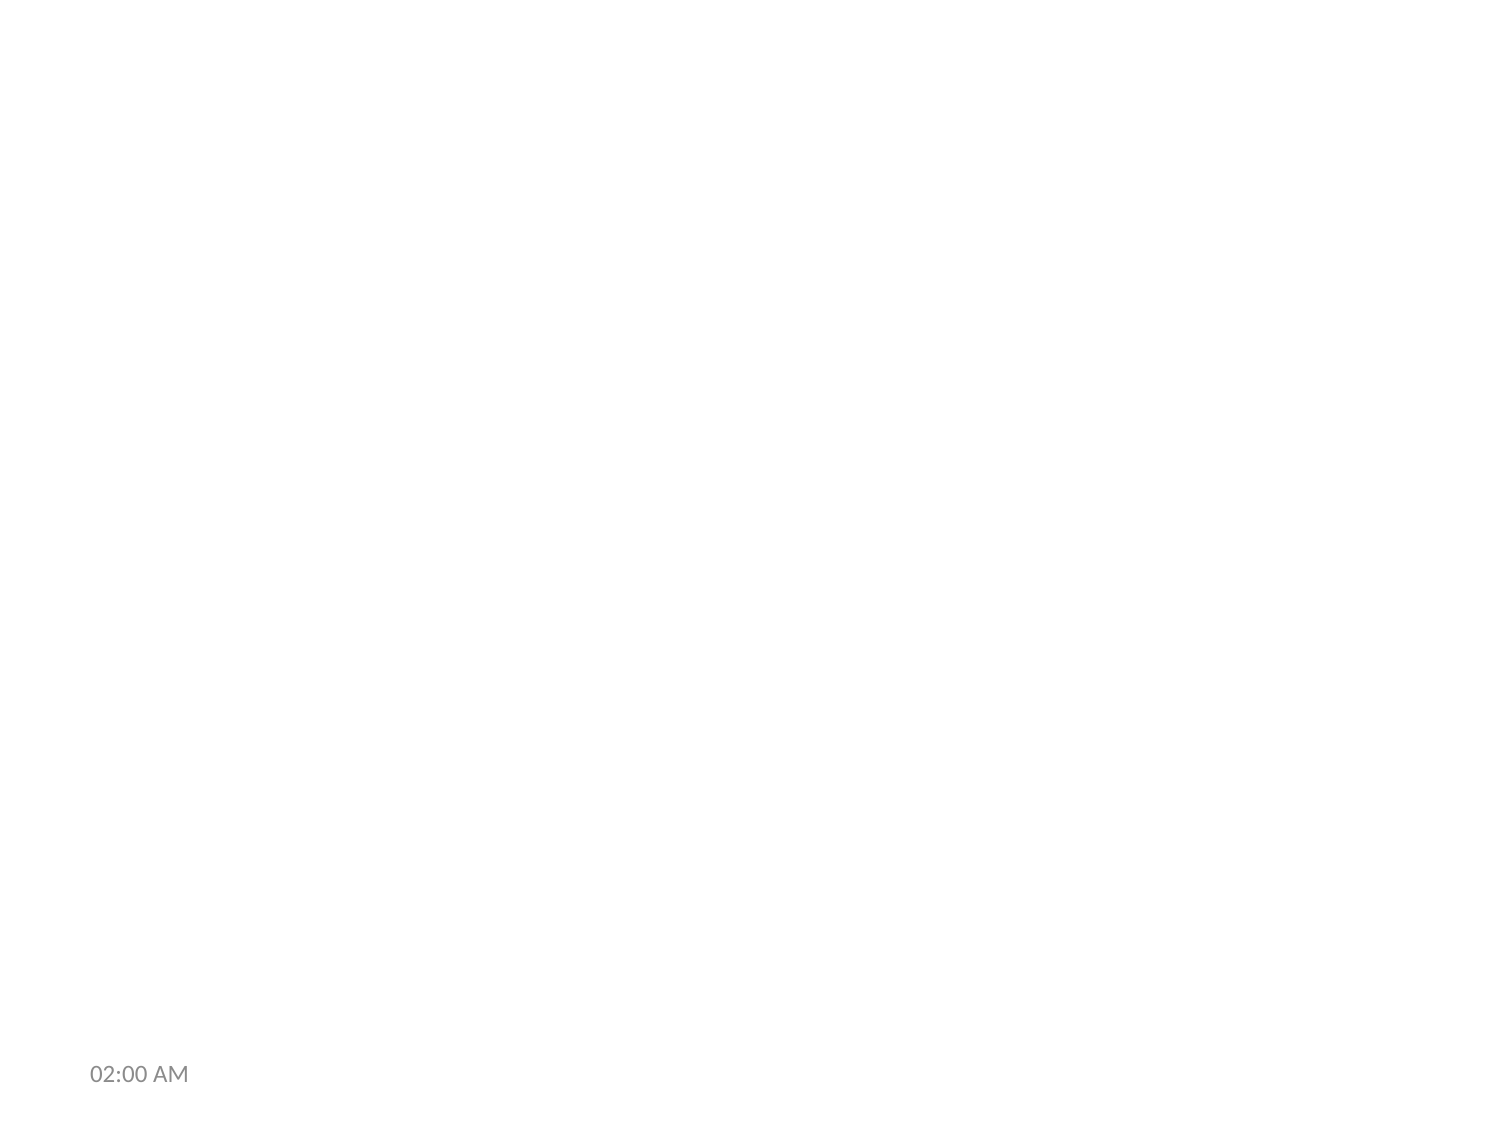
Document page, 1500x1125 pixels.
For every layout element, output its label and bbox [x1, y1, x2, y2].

slide_number [75, 1042, 425, 1103]
